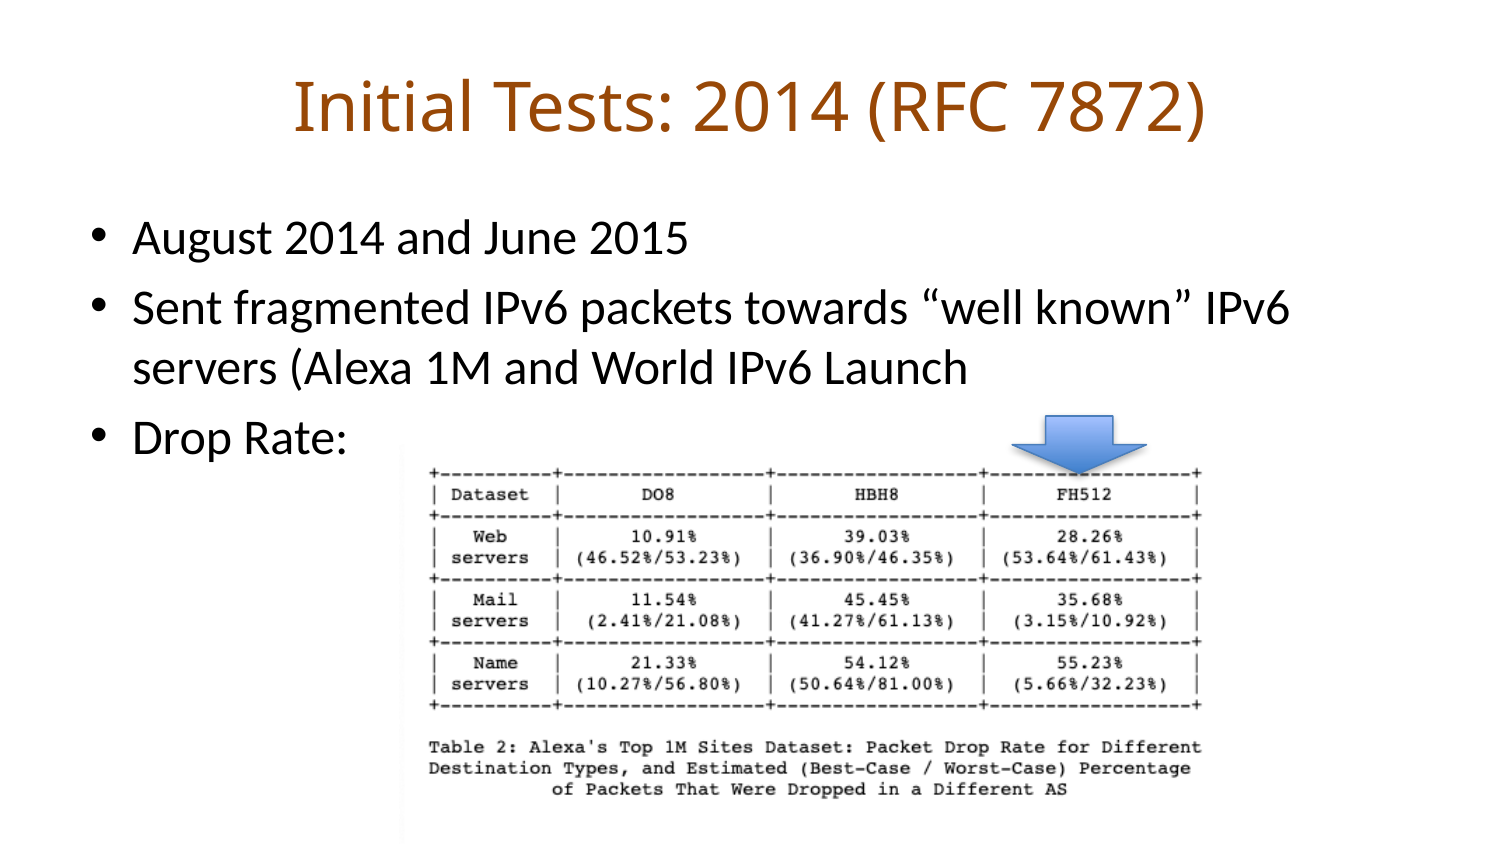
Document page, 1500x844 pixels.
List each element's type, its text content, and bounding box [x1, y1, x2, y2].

text_box [1044, 415, 1114, 443]
list August 2014 and June 2015 Sent fragmented IPv6 packets towards “well known” IPv6 servers (Alexa 1M and World IPv6 Launch Drop Rate: [75, 196, 1425, 754]
picture [398, 444, 1261, 844]
title Initial Tests: 2014 (RFC 7872) [75, 33, 1425, 175]
